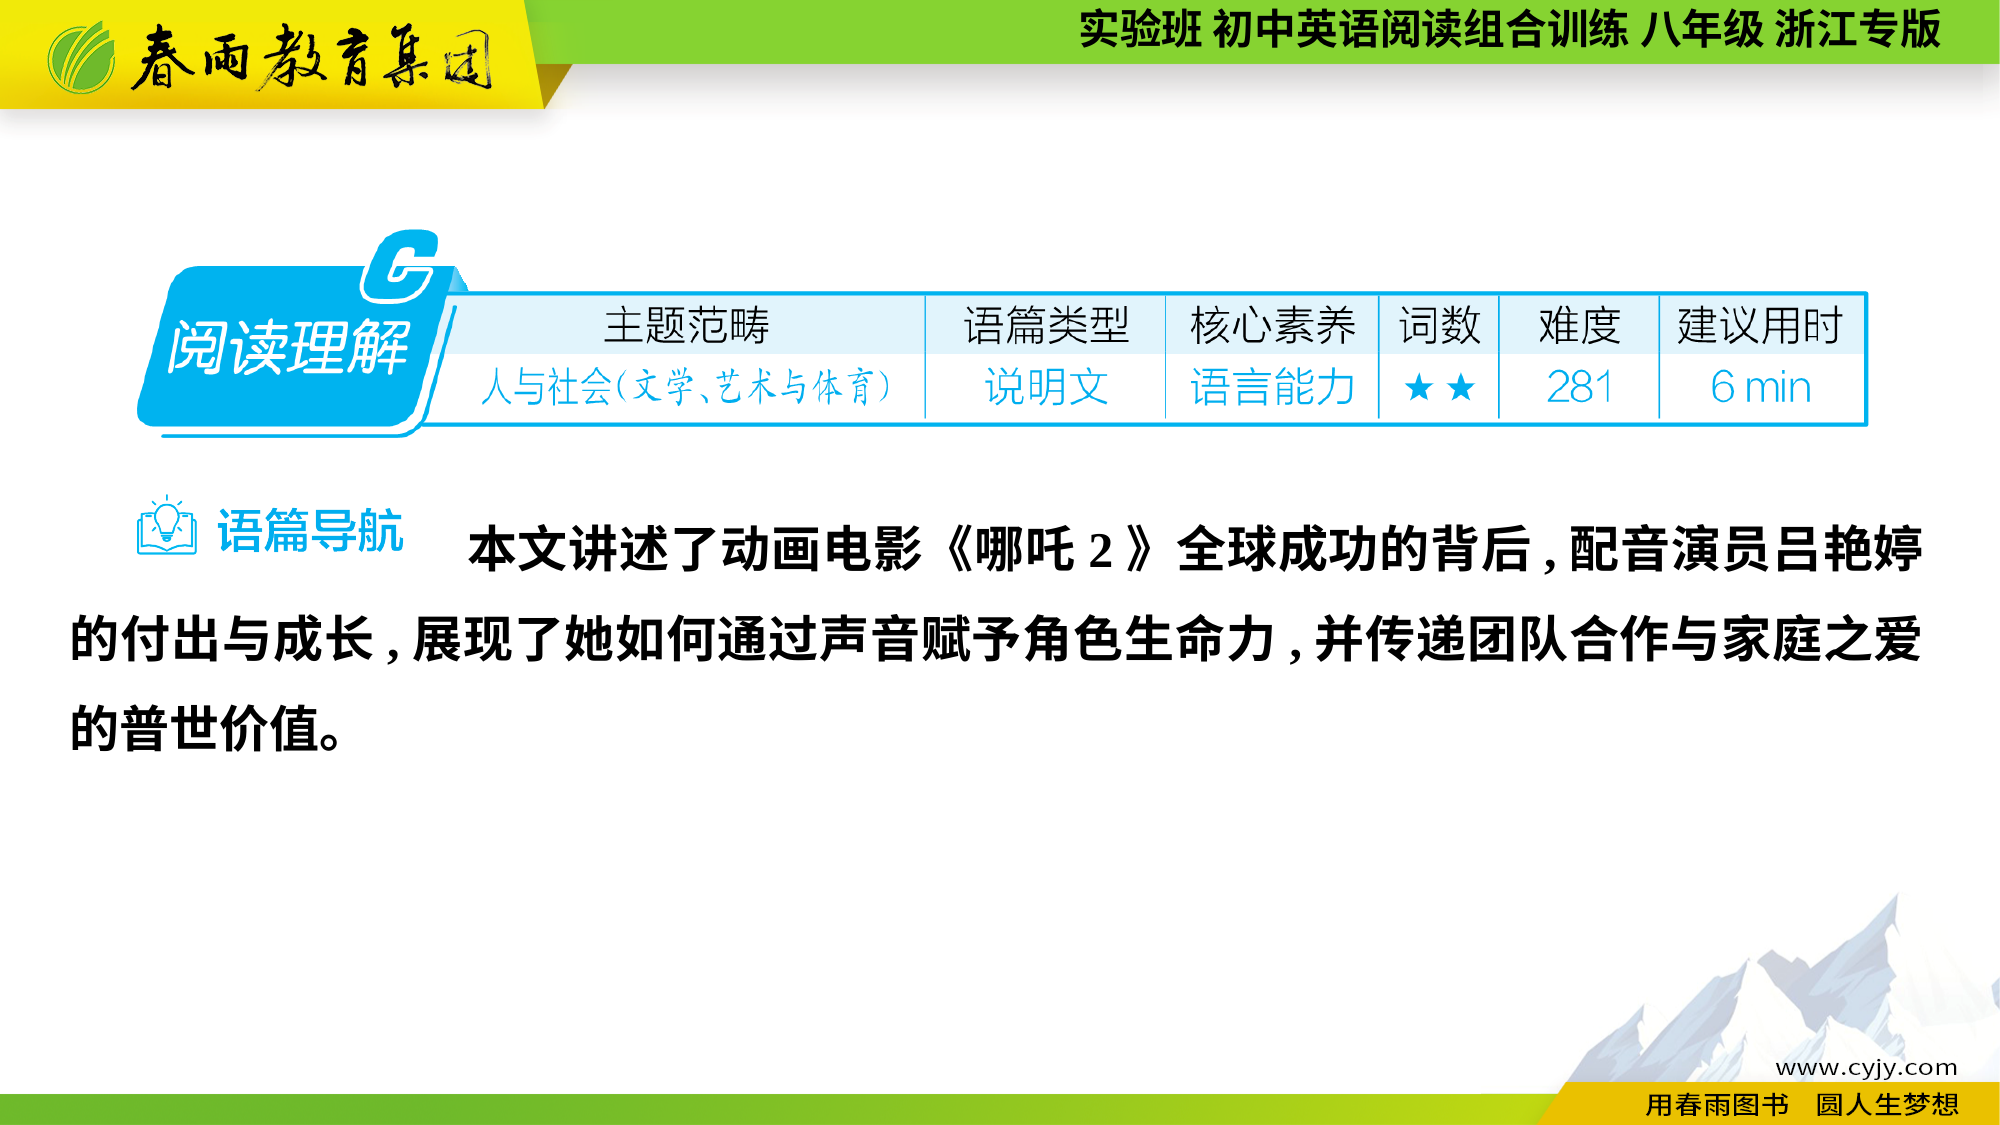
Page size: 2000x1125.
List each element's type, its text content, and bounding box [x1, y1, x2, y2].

picture [0, 0, 2000, 1125]
list 本文讲述了动画电影《哪吒2》全球成功的背后,配音演员吕艳婷的付出与成长,展现了她如何通过声音赋予角色生命力,并传递团队合作与家庭之爱的普世价值。 [54, 479, 1939, 757]
